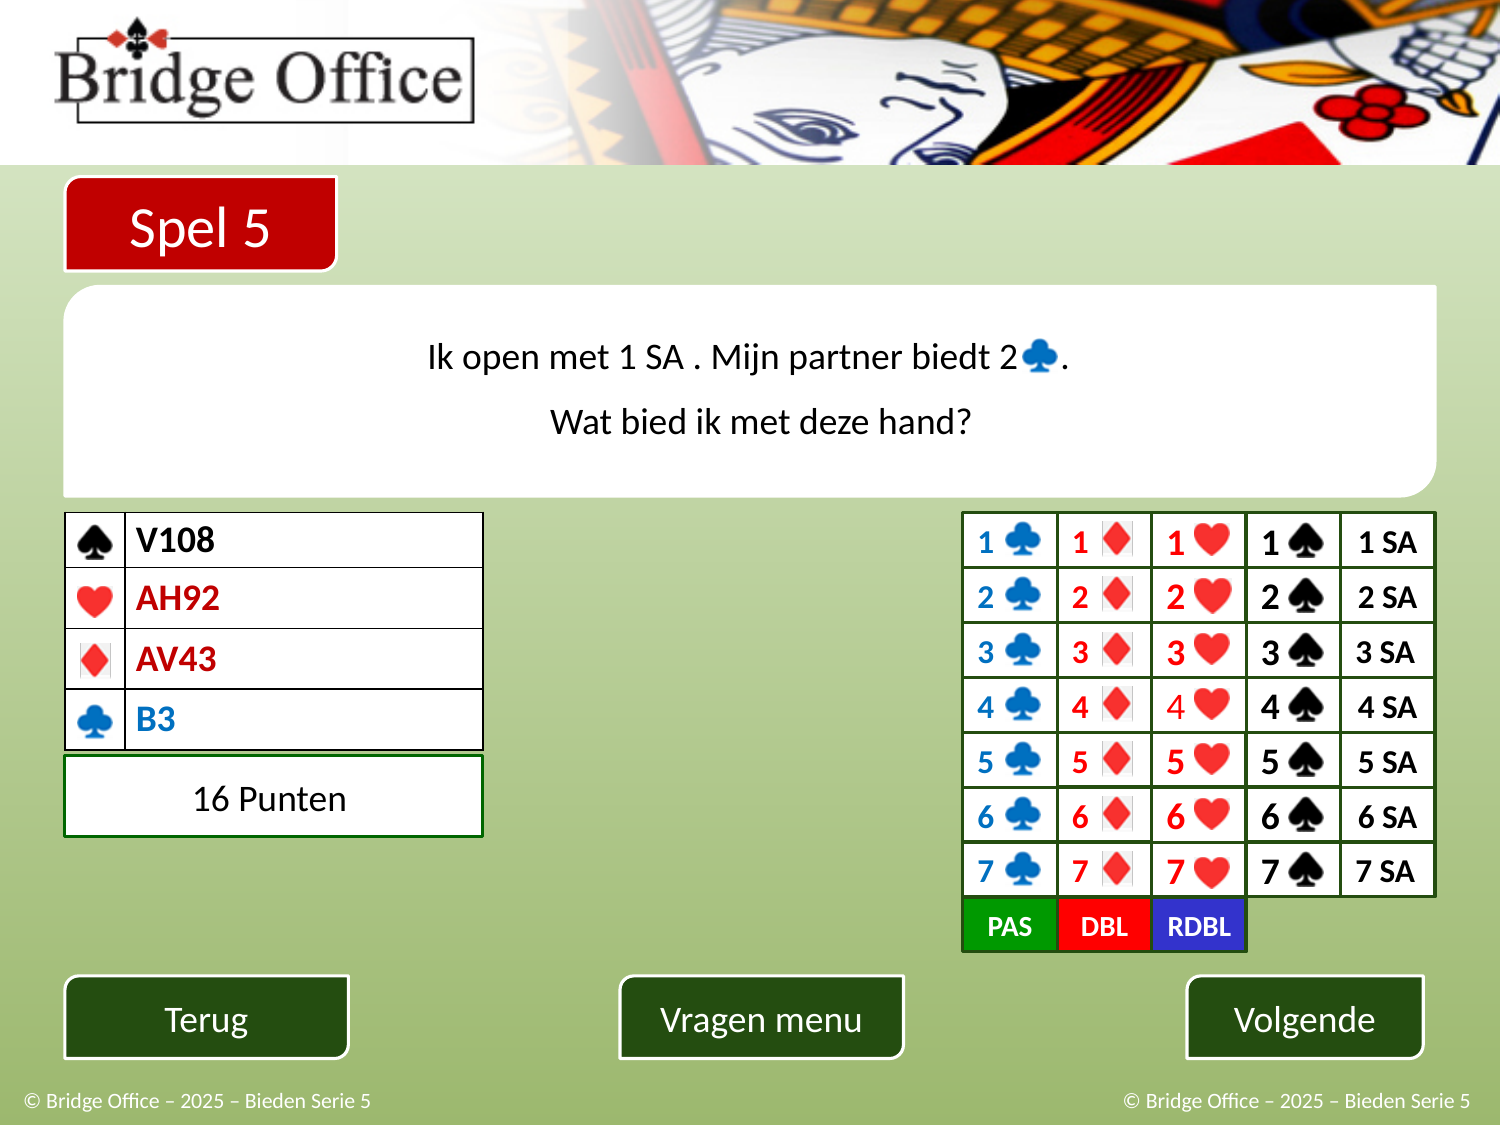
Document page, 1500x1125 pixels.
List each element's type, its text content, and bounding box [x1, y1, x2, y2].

text_box 1 [1245, 511, 1342, 569]
text_box 4 [961, 676, 1059, 734]
picture [77, 524, 114, 561]
picture [1004, 851, 1041, 887]
picture [1022, 338, 1059, 374]
text_box 3 [1245, 621, 1339, 676]
text_box 6 [1056, 786, 1150, 841]
picture [1193, 688, 1230, 721]
table_header [66, 513, 124, 567]
text_box 3 [961, 621, 1056, 676]
picture [1099, 796, 1135, 833]
table_header V108 [126, 513, 482, 567]
text_box 1 SA [1342, 511, 1437, 569]
picture [77, 585, 114, 618]
picture [1288, 521, 1325, 558]
text_box 2 [961, 569, 1056, 621]
table_cell [66, 629, 124, 688]
text_box 7 [1150, 841, 1245, 898]
text_box 6 SA [1339, 786, 1437, 844]
text_box 1 [1153, 511, 1245, 569]
text_box RDBL [1153, 898, 1248, 953]
text_box 6 [1150, 786, 1245, 841]
text_box 5 [1153, 734, 1248, 786]
text_box 5 [961, 734, 1059, 786]
text_box 3 [1056, 621, 1150, 676]
text_box © Bridge Office – 2025 – Bieden Serie 5 [8, 1079, 393, 1121]
picture [77, 703, 114, 740]
table_cell AV43 [126, 629, 482, 688]
picture [1193, 578, 1232, 614]
picture [1099, 686, 1135, 723]
text_box 2 SA [1339, 569, 1437, 621]
picture [1004, 631, 1041, 668]
text_box 4 [1150, 676, 1245, 734]
picture [77, 643, 114, 679]
picture [1288, 796, 1324, 832]
picture [1194, 633, 1230, 666]
text_box Ik open met 1 SA . Mijn partner biedt 2 . [394, 324, 1104, 385]
text_box Wat bied ik met deze hand? [528, 389, 995, 450]
picture [1004, 796, 1041, 833]
text_box 3 [1150, 621, 1245, 676]
text_box Vragen menu [618, 974, 906, 1061]
table_cell [66, 690, 124, 749]
picture [1193, 743, 1230, 776]
picture [1099, 631, 1135, 668]
text_box 2 [1056, 569, 1153, 621]
picture [1288, 576, 1324, 613]
text_box 2 [1153, 569, 1245, 621]
picture [1288, 851, 1324, 887]
text_box 16 Punten [63, 754, 484, 838]
text_box 7 [1245, 841, 1339, 898]
text_box [63, 284, 1437, 498]
text_box 6 [961, 786, 1056, 841]
picture [1099, 576, 1135, 613]
text_box 5 [1059, 734, 1153, 786]
text_box 5 SA [1339, 734, 1437, 786]
picture [1004, 686, 1041, 723]
text_box 4 [1059, 676, 1150, 734]
picture [1193, 523, 1230, 556]
picture [1288, 741, 1324, 778]
picture [1099, 521, 1135, 558]
text_box 7 [961, 841, 1056, 896]
picture [1288, 631, 1324, 668]
text_box 5 [1248, 734, 1339, 786]
text_box 4 SA [1339, 676, 1437, 734]
table_cell AH92 [126, 568, 482, 628]
text_box PAS [961, 896, 1059, 953]
text_box 7 SA [1339, 844, 1437, 898]
table_cell [66, 568, 124, 628]
picture [1099, 741, 1135, 778]
picture [1193, 857, 1230, 890]
picture [0, 0, 1500, 166]
picture [1004, 741, 1041, 778]
text_box DBL [1059, 898, 1153, 953]
text_box 7 [1056, 841, 1150, 898]
text_box Spel 5 [63, 179, 339, 273]
text_box © Bridge Office – 2025 – Bieden Serie 5 [1107, 1079, 1500, 1121]
text_box 2 [1245, 569, 1339, 621]
picture [1288, 686, 1324, 723]
picture [1004, 576, 1041, 613]
text_box Volgende [1185, 974, 1425, 1061]
picture [1193, 798, 1230, 830]
text_box 3 SA [1339, 621, 1437, 676]
picture [1099, 851, 1135, 887]
text_box Terug [63, 974, 350, 1061]
picture [1004, 521, 1041, 558]
text_box 6 [1245, 786, 1339, 841]
text_box 1 [1059, 511, 1153, 569]
text_box 1 [961, 511, 1059, 569]
text_box 4 [1245, 676, 1339, 734]
table_cell B3 [126, 690, 482, 749]
